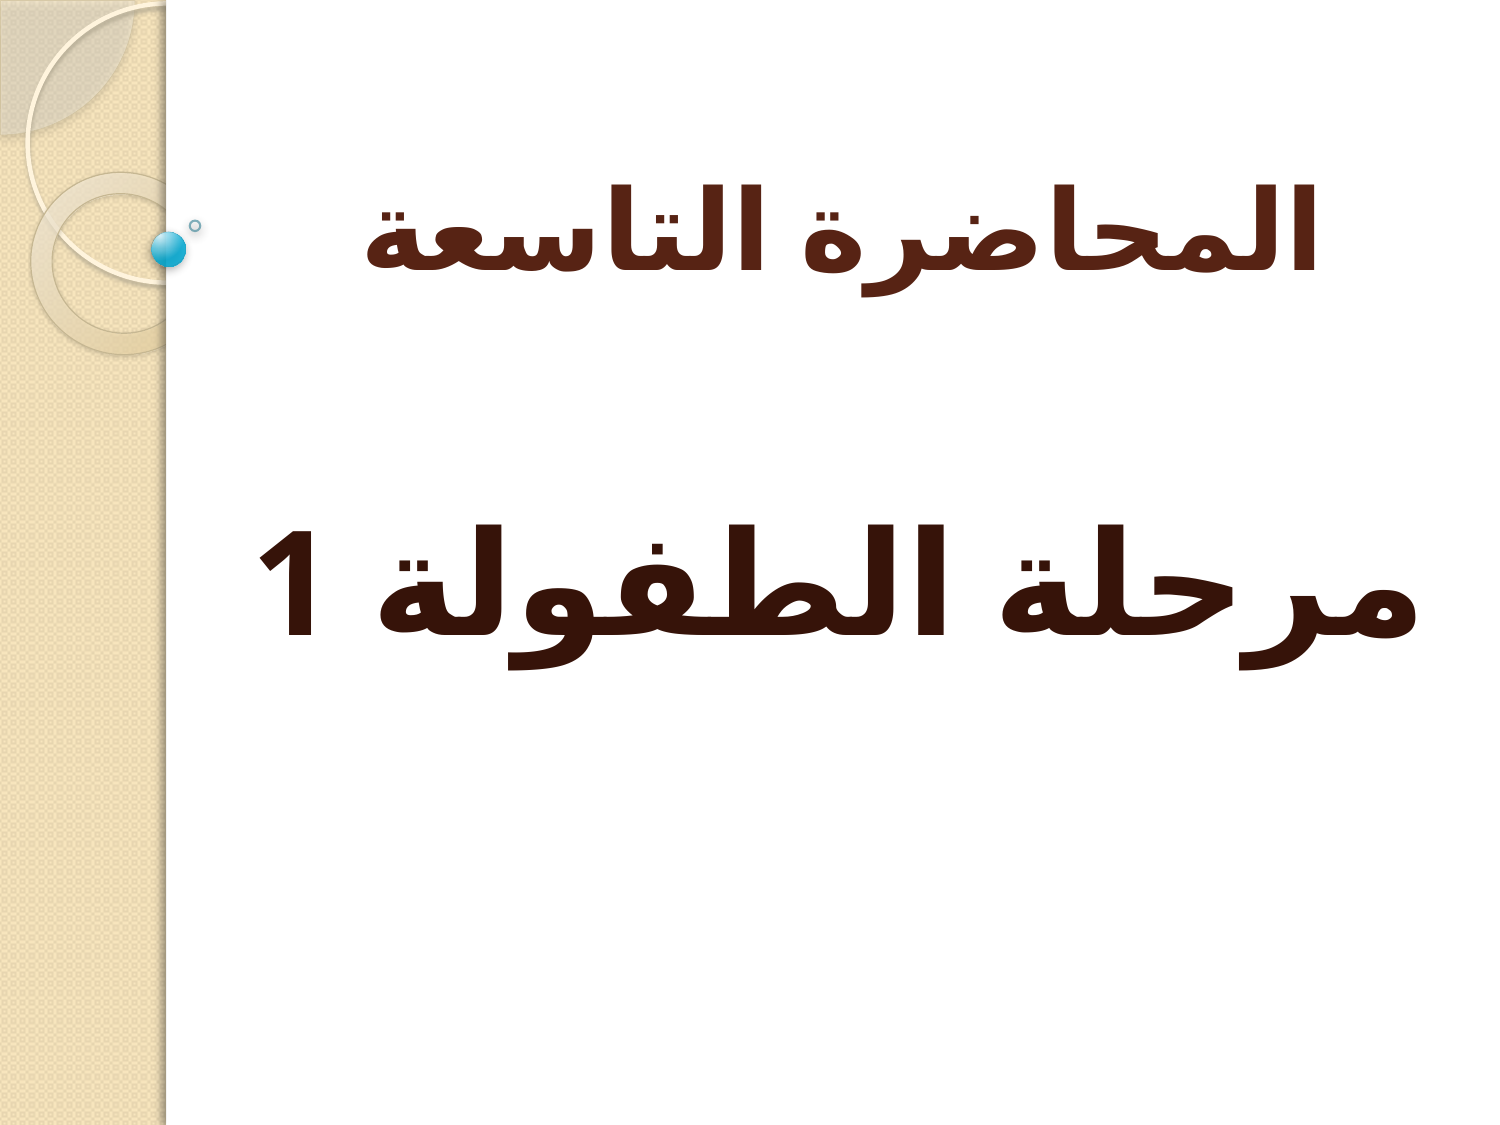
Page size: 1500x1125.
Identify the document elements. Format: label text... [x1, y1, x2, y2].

title المحاضرة التاسعة [234, 59, 1450, 301]
subtitle مرحلة الطفولة 1 [234, 303, 1450, 680]
